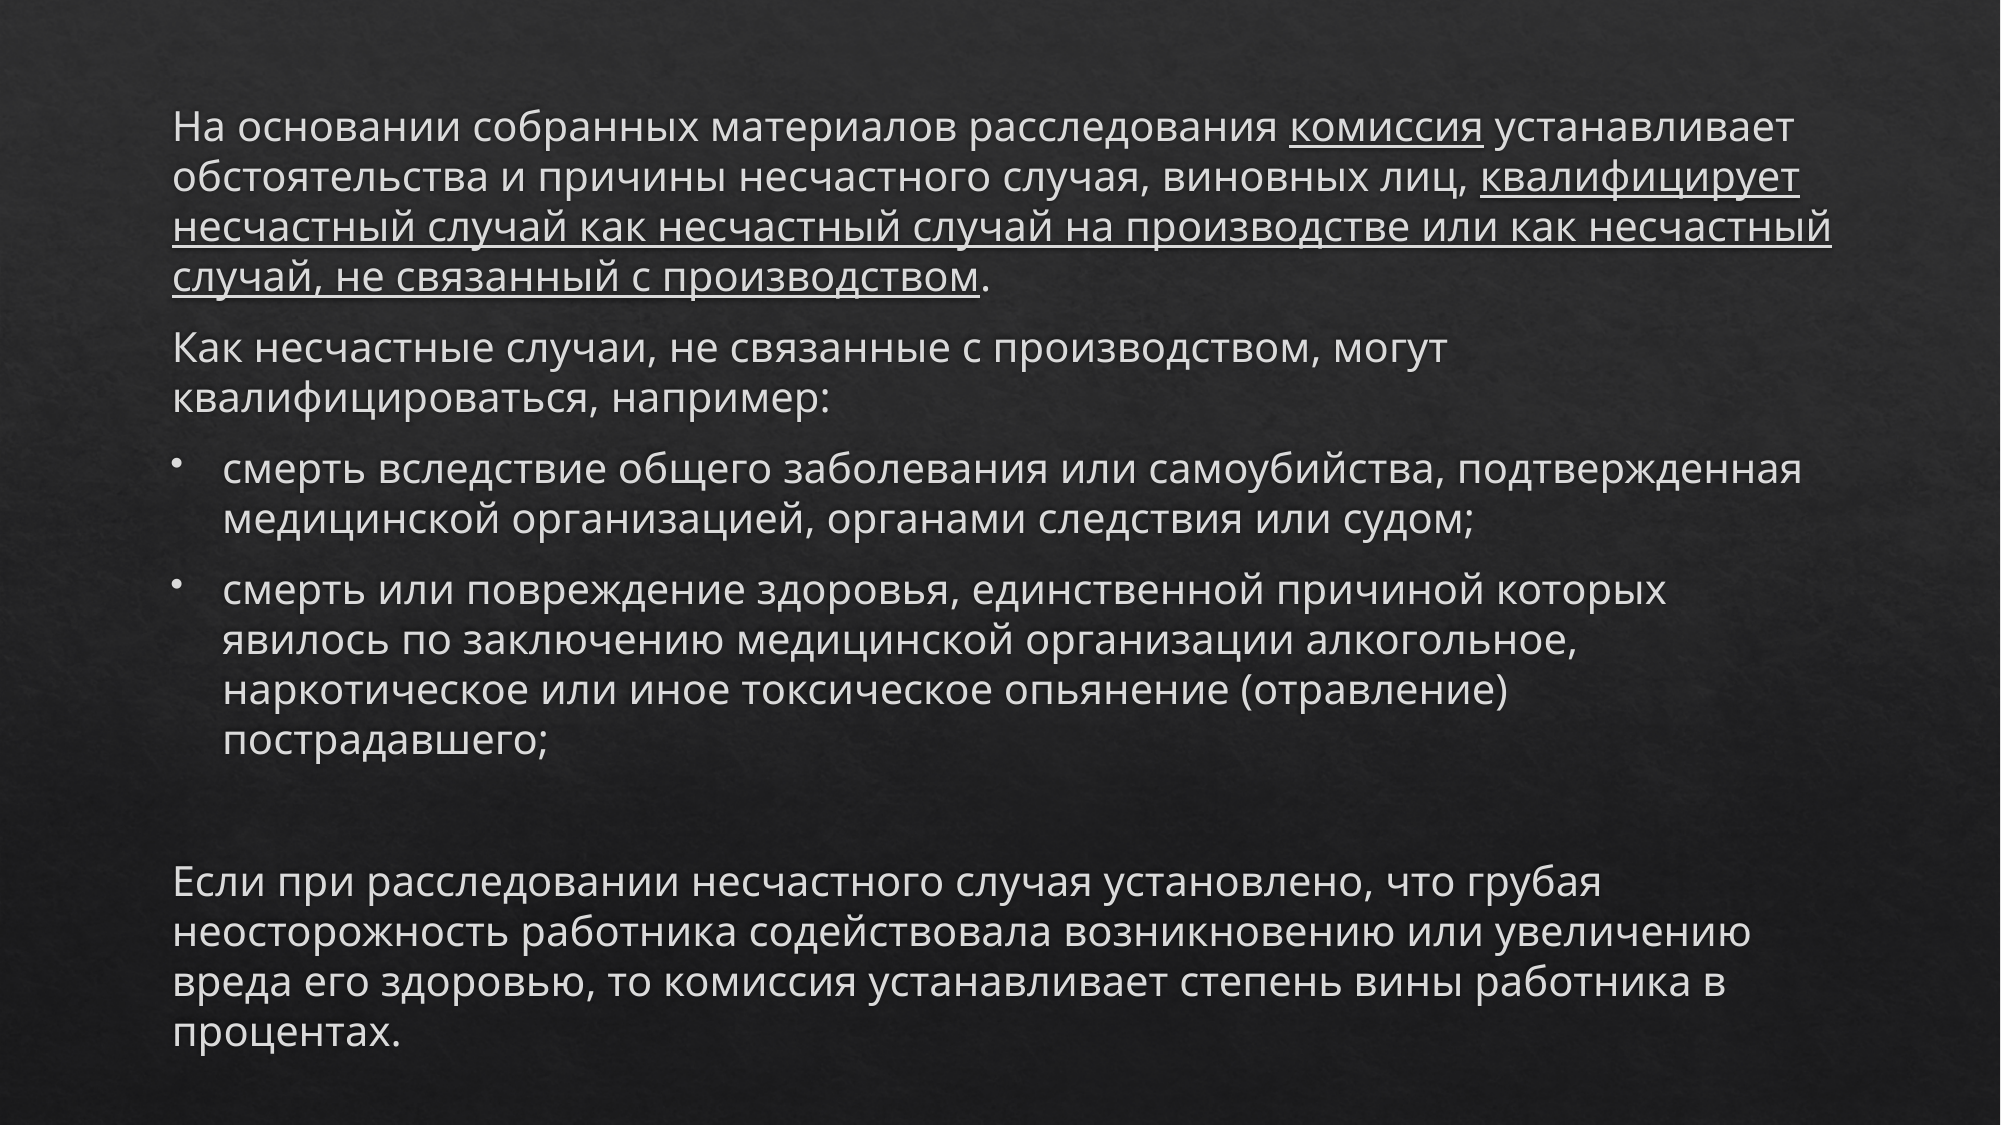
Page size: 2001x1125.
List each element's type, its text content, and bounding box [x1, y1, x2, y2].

list На основании собранных материалов расследования комиссия устанавливает обстоятельства и причины несчастного случая, виновных лиц, квалифицирует несчастный случай как несчастный случай на производстве или как несчастный случай, не связанный с производством. Как несчастные случаи, не связанные с производством, могут квалифицироваться, например: смерть вследствие общего заболевания или самоубийства, подтвержденная медицинской организацией, органами следствия или судом; смерть или повреждение здоровья, единственной причиной которых явилось по заключению медицинской организации алкогольное, наркотическое или иное токсическое опьянение (отравление) пострадавшего; Если при расследовании несчастного случая установлено, что грубая неосторожность работника содействовала возникновению или увеличению вреда его здоровью, то комиссия устанавливает степень вины работника в процентах. [150, 92, 1850, 759]
